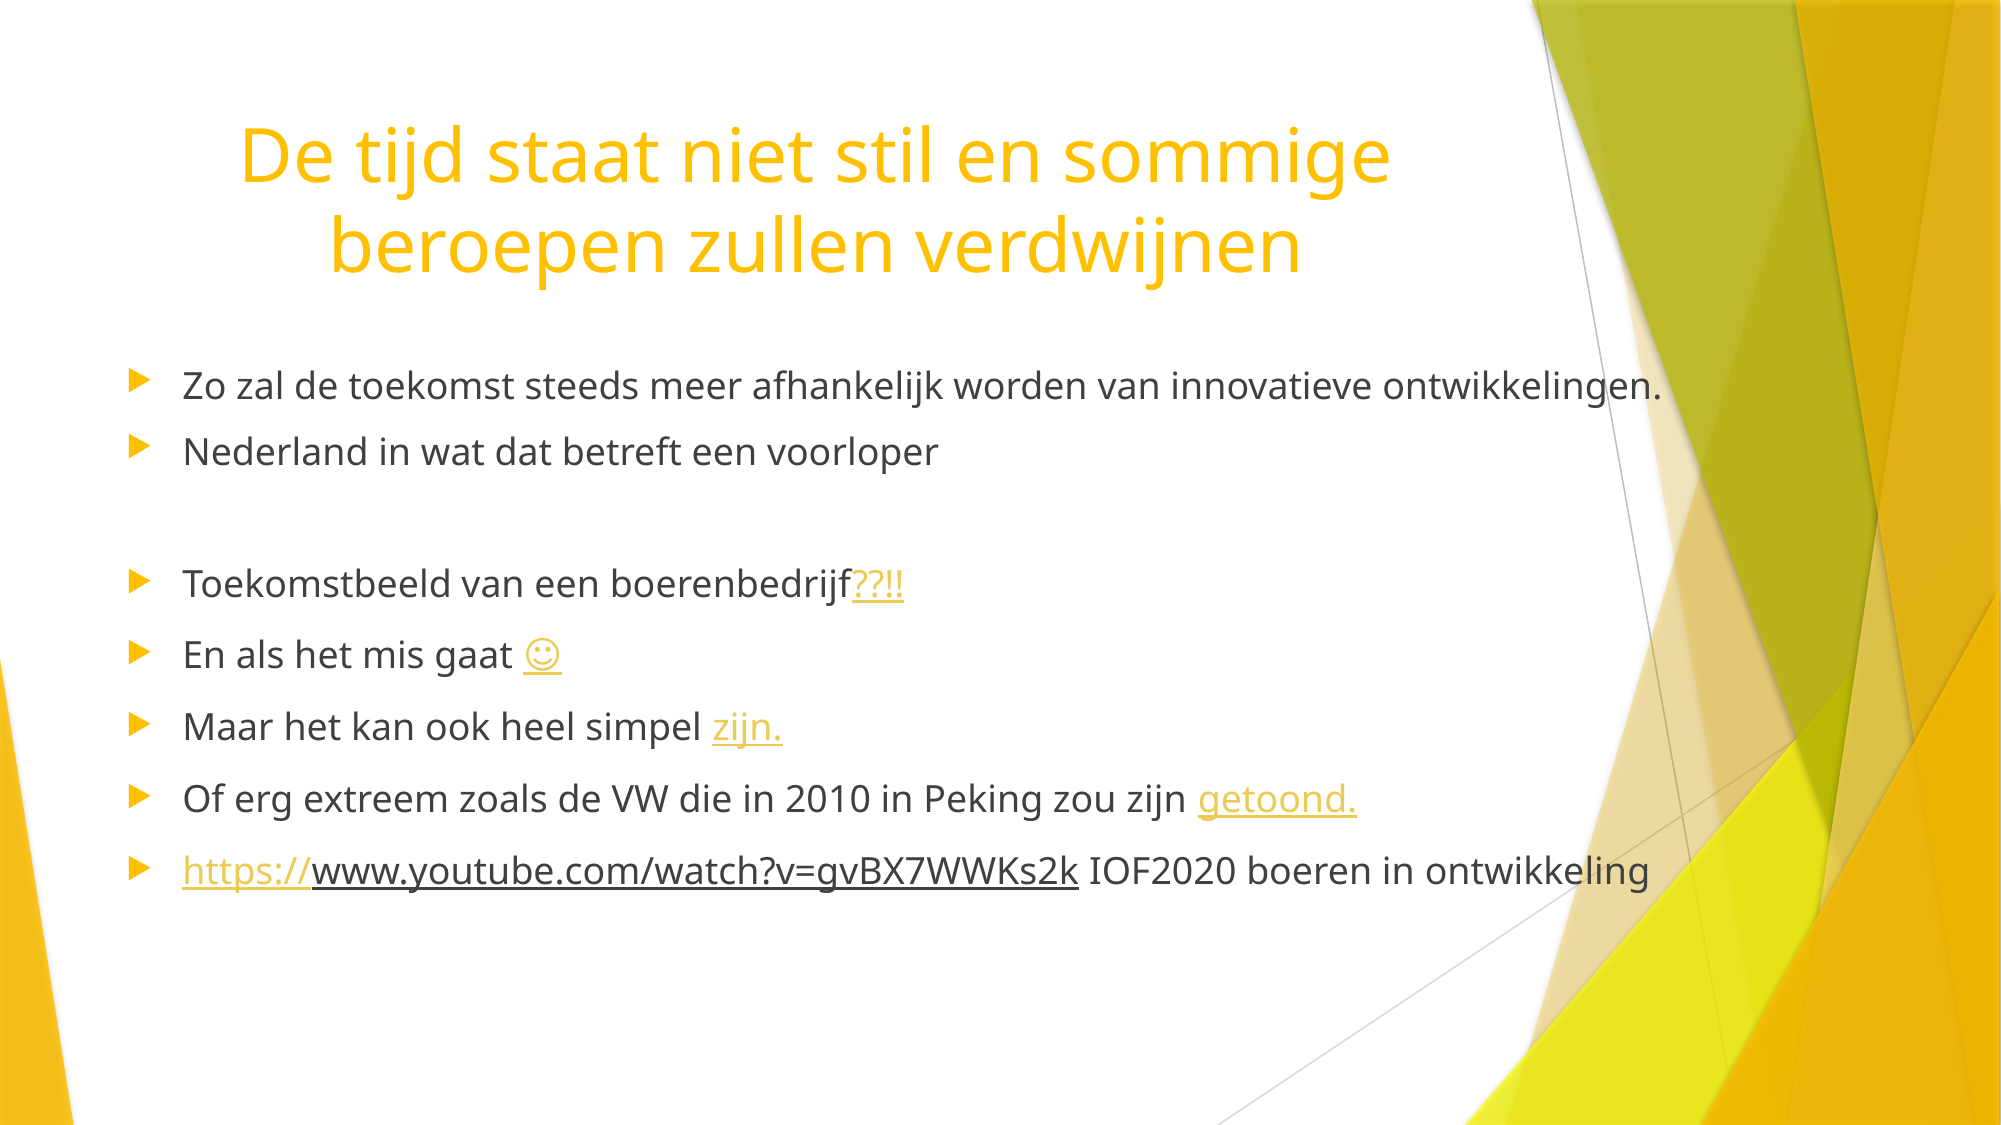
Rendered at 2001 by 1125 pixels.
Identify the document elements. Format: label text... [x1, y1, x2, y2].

list Zo zal de toekomst steeds meer afhankelijk worden van innovatieve ontwikkelingen. Nederland in wat dat betreft een voorloper Toekomstbeeld van een boerenbedrijf??!! En als het mis gaat ☺ Maar het kan ook heel simpel zijn. Of erg extreem zoals de VW die in 2010 in Peking zou zijn getoond. https://www.youtube.com/watch?v=gvBX7WWKs2k IOF2020 boeren in ontwikkeling [111, 354, 1693, 992]
title De tijd staat niet stil en sommige beroepen zullen verdwijnen [111, 99, 1522, 317]
